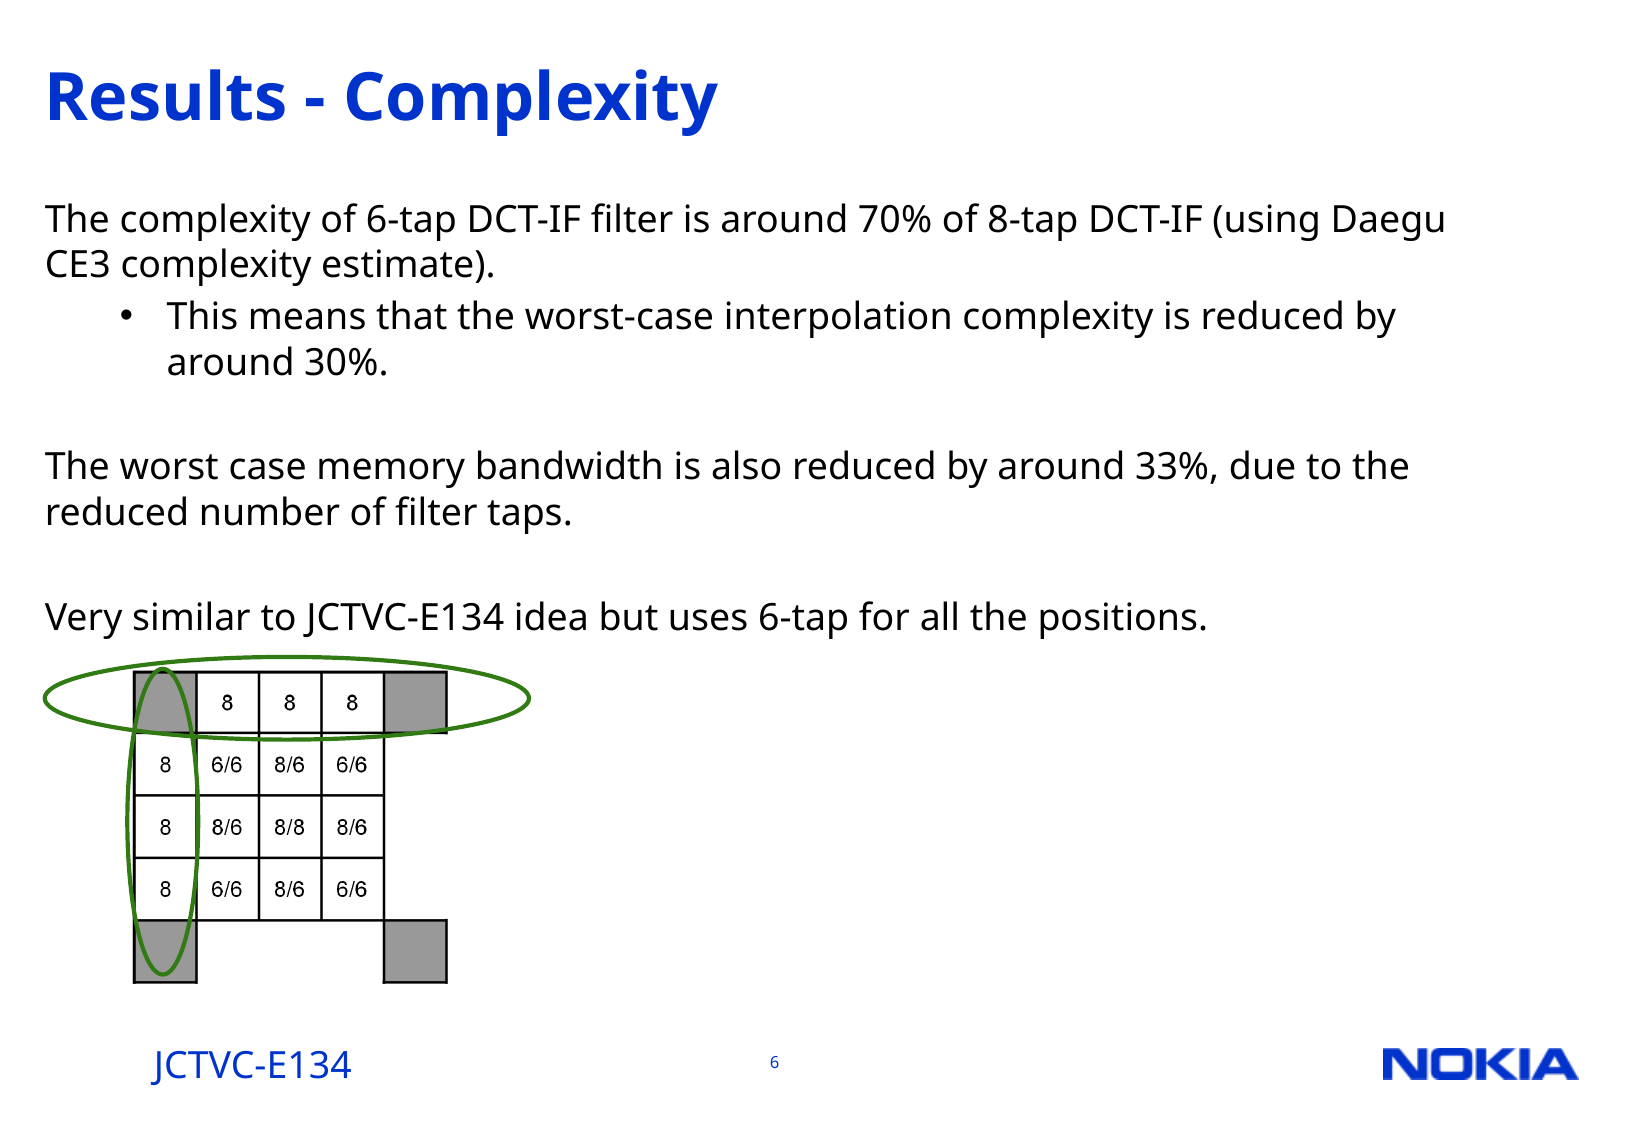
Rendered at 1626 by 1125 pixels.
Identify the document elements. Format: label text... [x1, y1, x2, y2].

picture [127, 665, 452, 988]
text_box JCTVC-E134 [139, 1033, 742, 1094]
text_box [134, 654, 440, 664]
title Results - Complexity [29, 1, 1493, 187]
list The complexity of 6-tap DCT-IF filter is around 70% of 8-tap DCT-IF (using Daegu CE3 complexity estimate). This means that the worst-case interpolation complexity is reduced by around 30%. The worst case memory bandwidth is also reduced by around 33%, due to the reduced number of filter taps. Very similar to JCTVC-E134 idea but uses 6-tap for all the positions. [29, 187, 1493, 930]
text_box [42, 665, 126, 731]
text_box [454, 666, 532, 730]
picture [1383, 1048, 1579, 1080]
